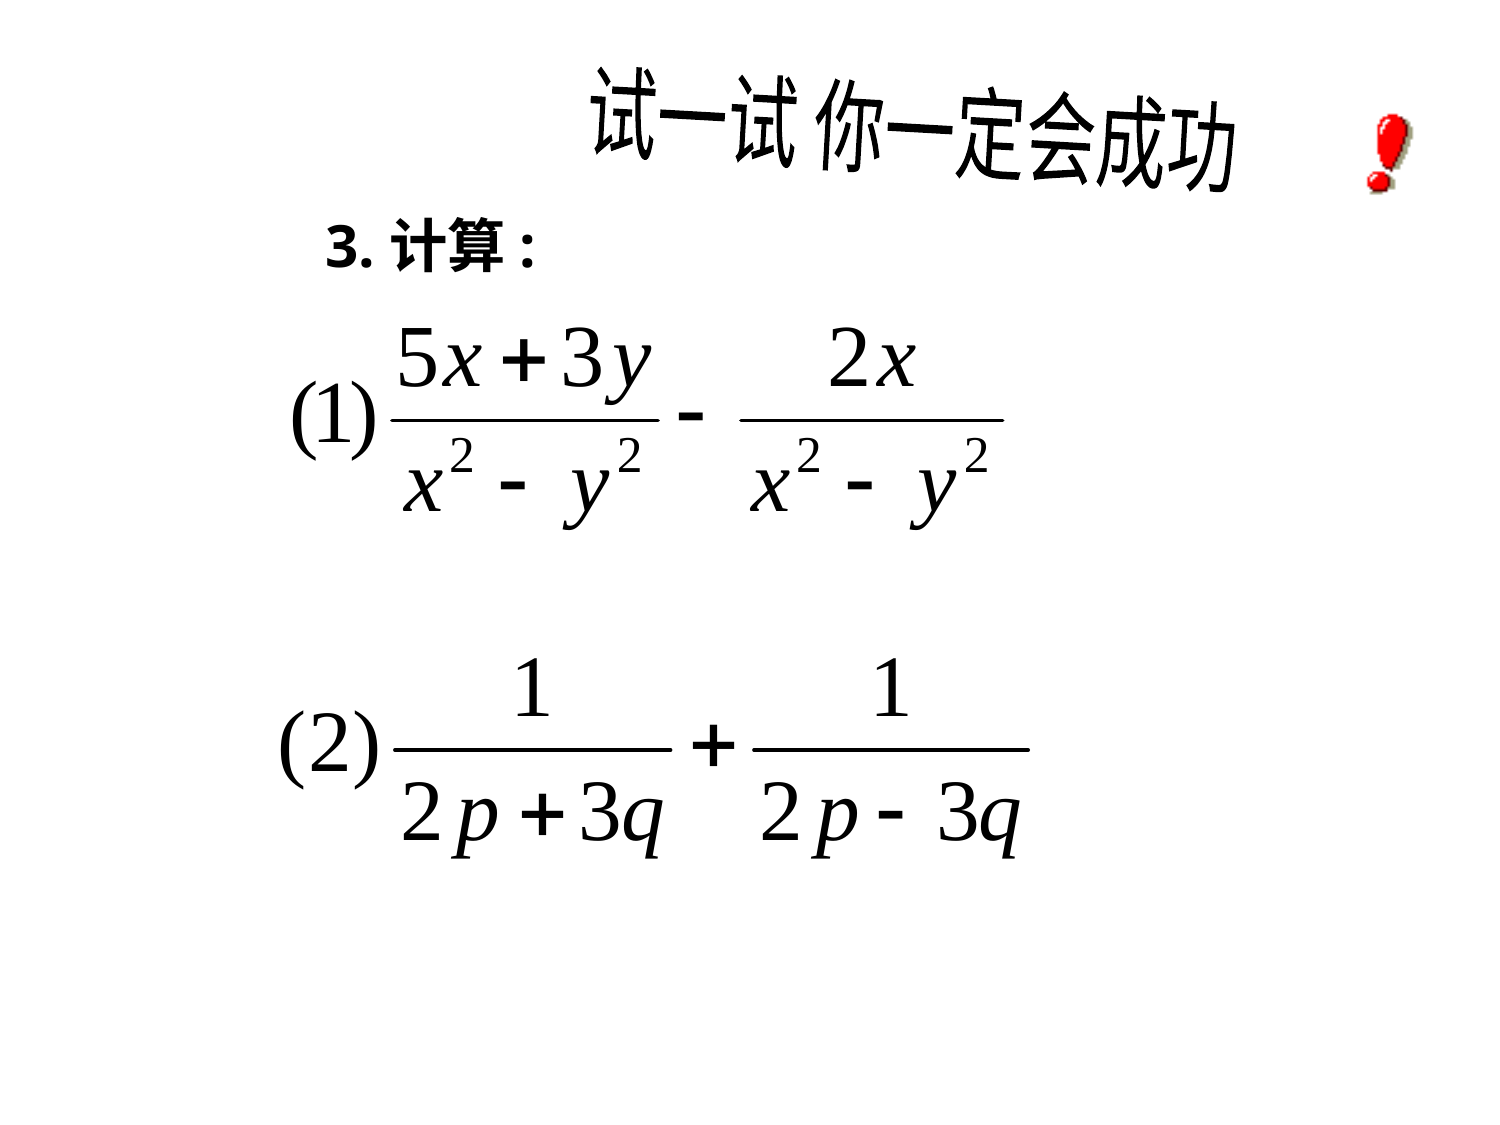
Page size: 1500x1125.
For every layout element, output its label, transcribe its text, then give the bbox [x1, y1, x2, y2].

text_box 3.计算: [310, 201, 552, 287]
picture [1333, 104, 1417, 201]
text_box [265, 633, 1046, 875]
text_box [277, 302, 1023, 547]
